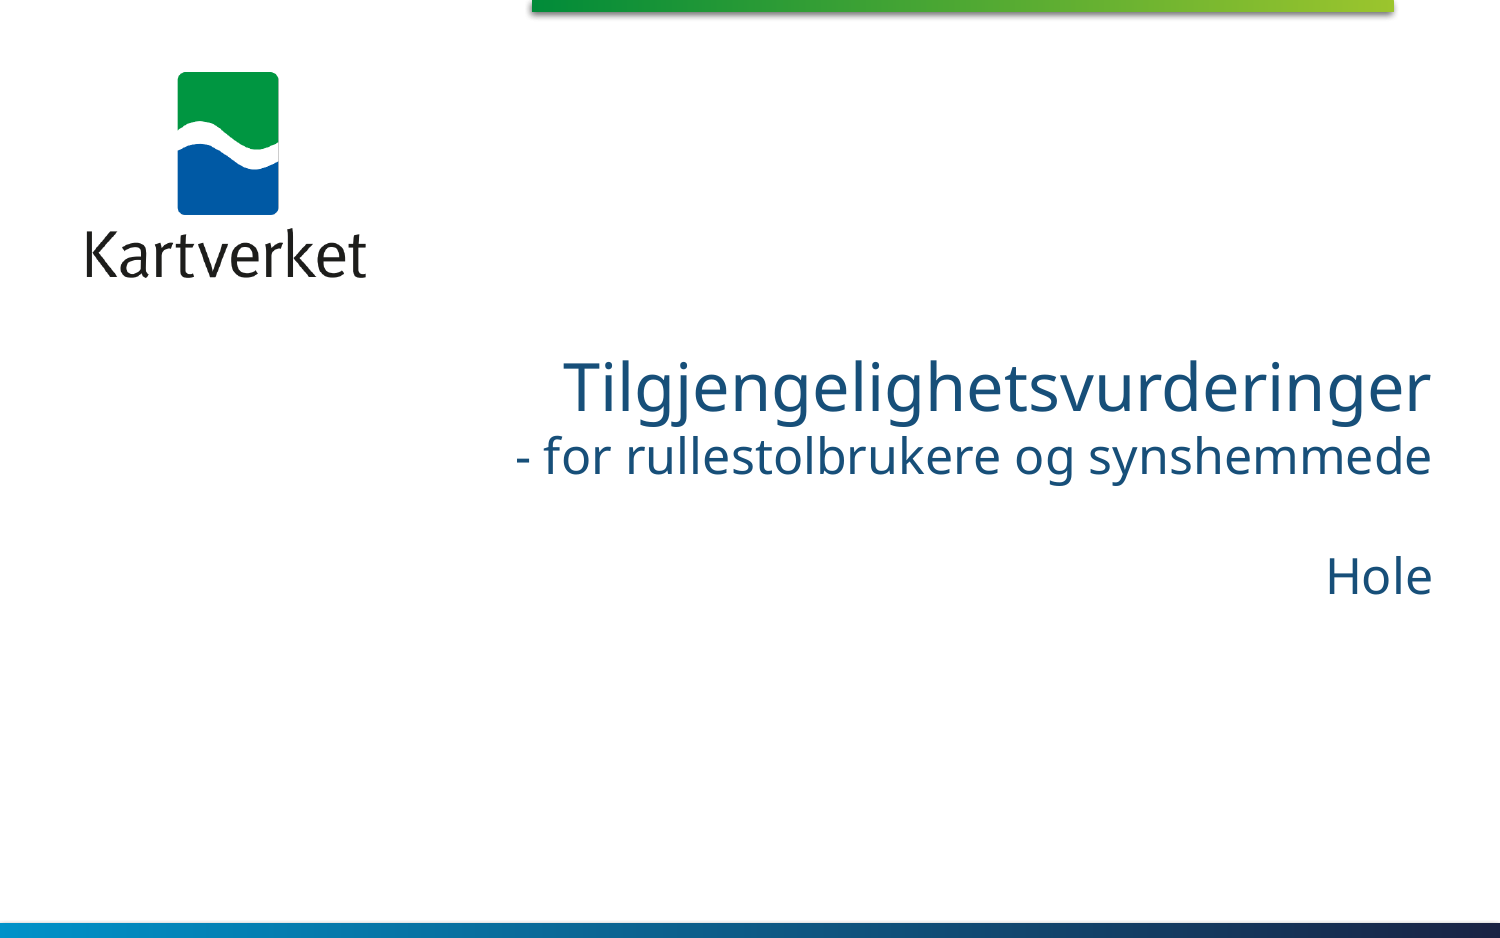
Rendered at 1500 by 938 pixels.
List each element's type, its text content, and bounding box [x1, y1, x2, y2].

text_box Tilgjengelighetsvurderinger - for rullestolbrukere og synshemmede Hole [66, 337, 1449, 613]
